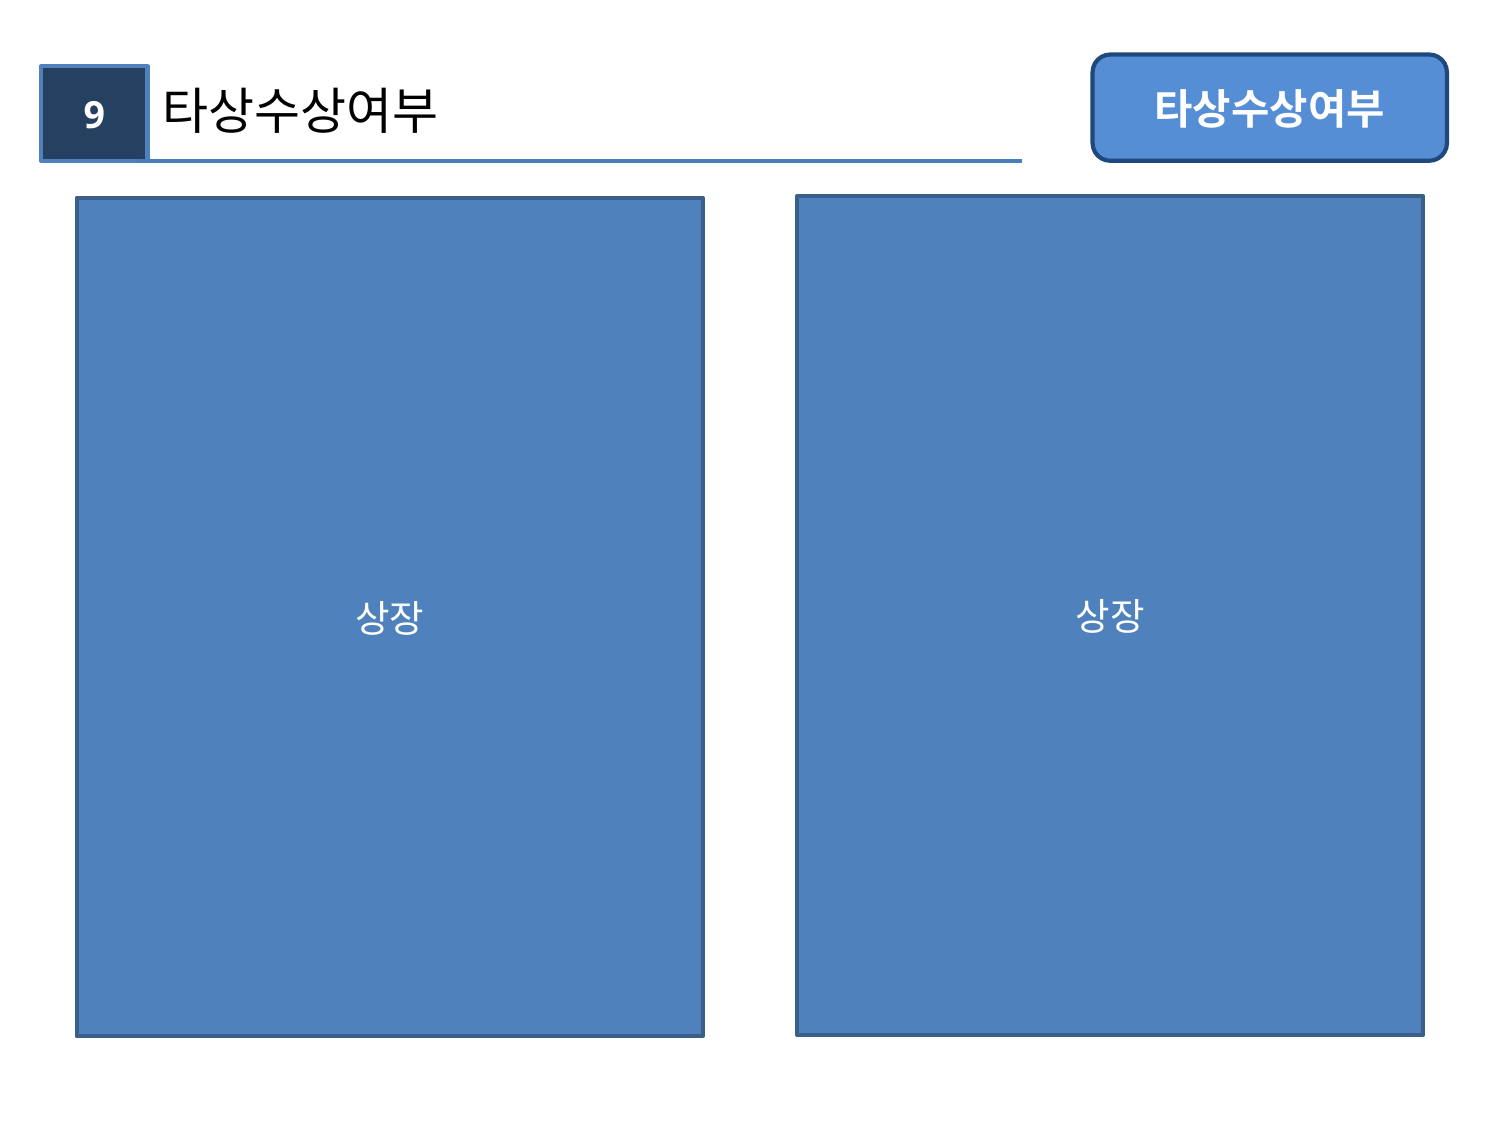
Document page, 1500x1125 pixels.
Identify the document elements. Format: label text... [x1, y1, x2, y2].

text_box 타상수상여부 [1090, 52, 1450, 163]
text_box 상장 [75, 196, 705, 1038]
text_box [40, 66, 1022, 162]
text_box 상장 [795, 194, 1425, 1037]
